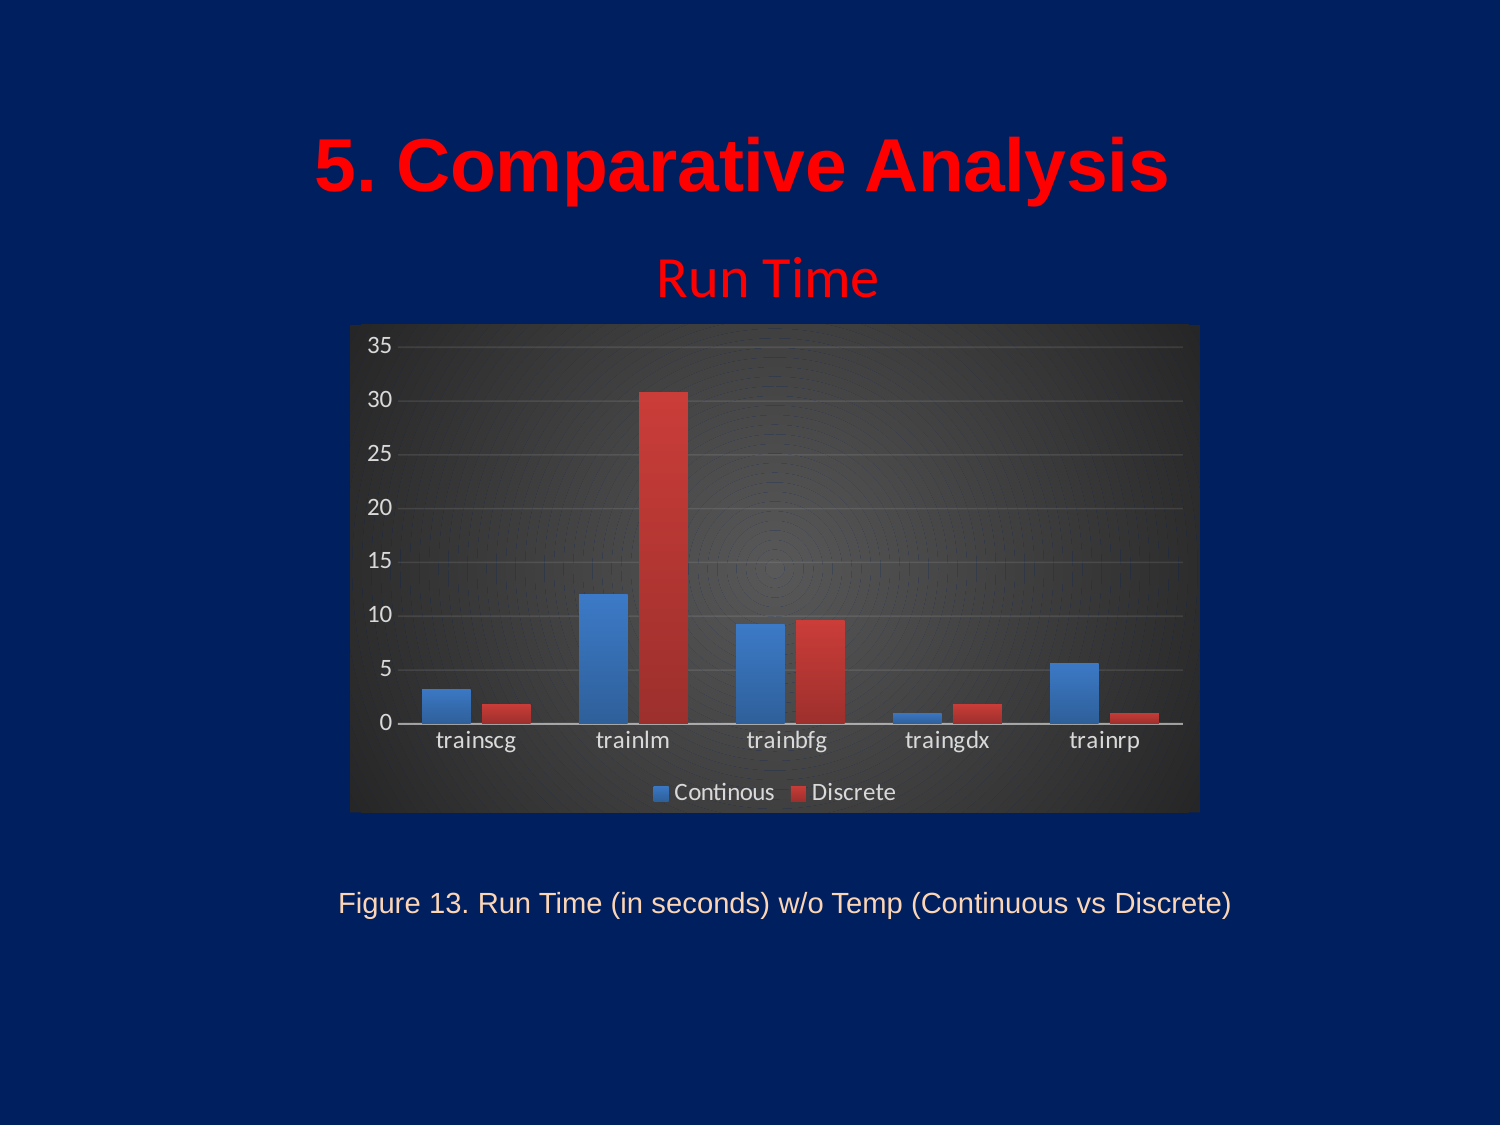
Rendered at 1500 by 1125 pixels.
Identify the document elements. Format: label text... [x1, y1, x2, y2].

text_box Run Time [575, 231, 895, 317]
text_box 5. Comparative Analysis [70, 116, 1413, 207]
text_box Figure 13. Run Time (in seconds) w/o Temp (Continuous vs Discrete) [75, 872, 1375, 928]
chart [349, 324, 1201, 813]
